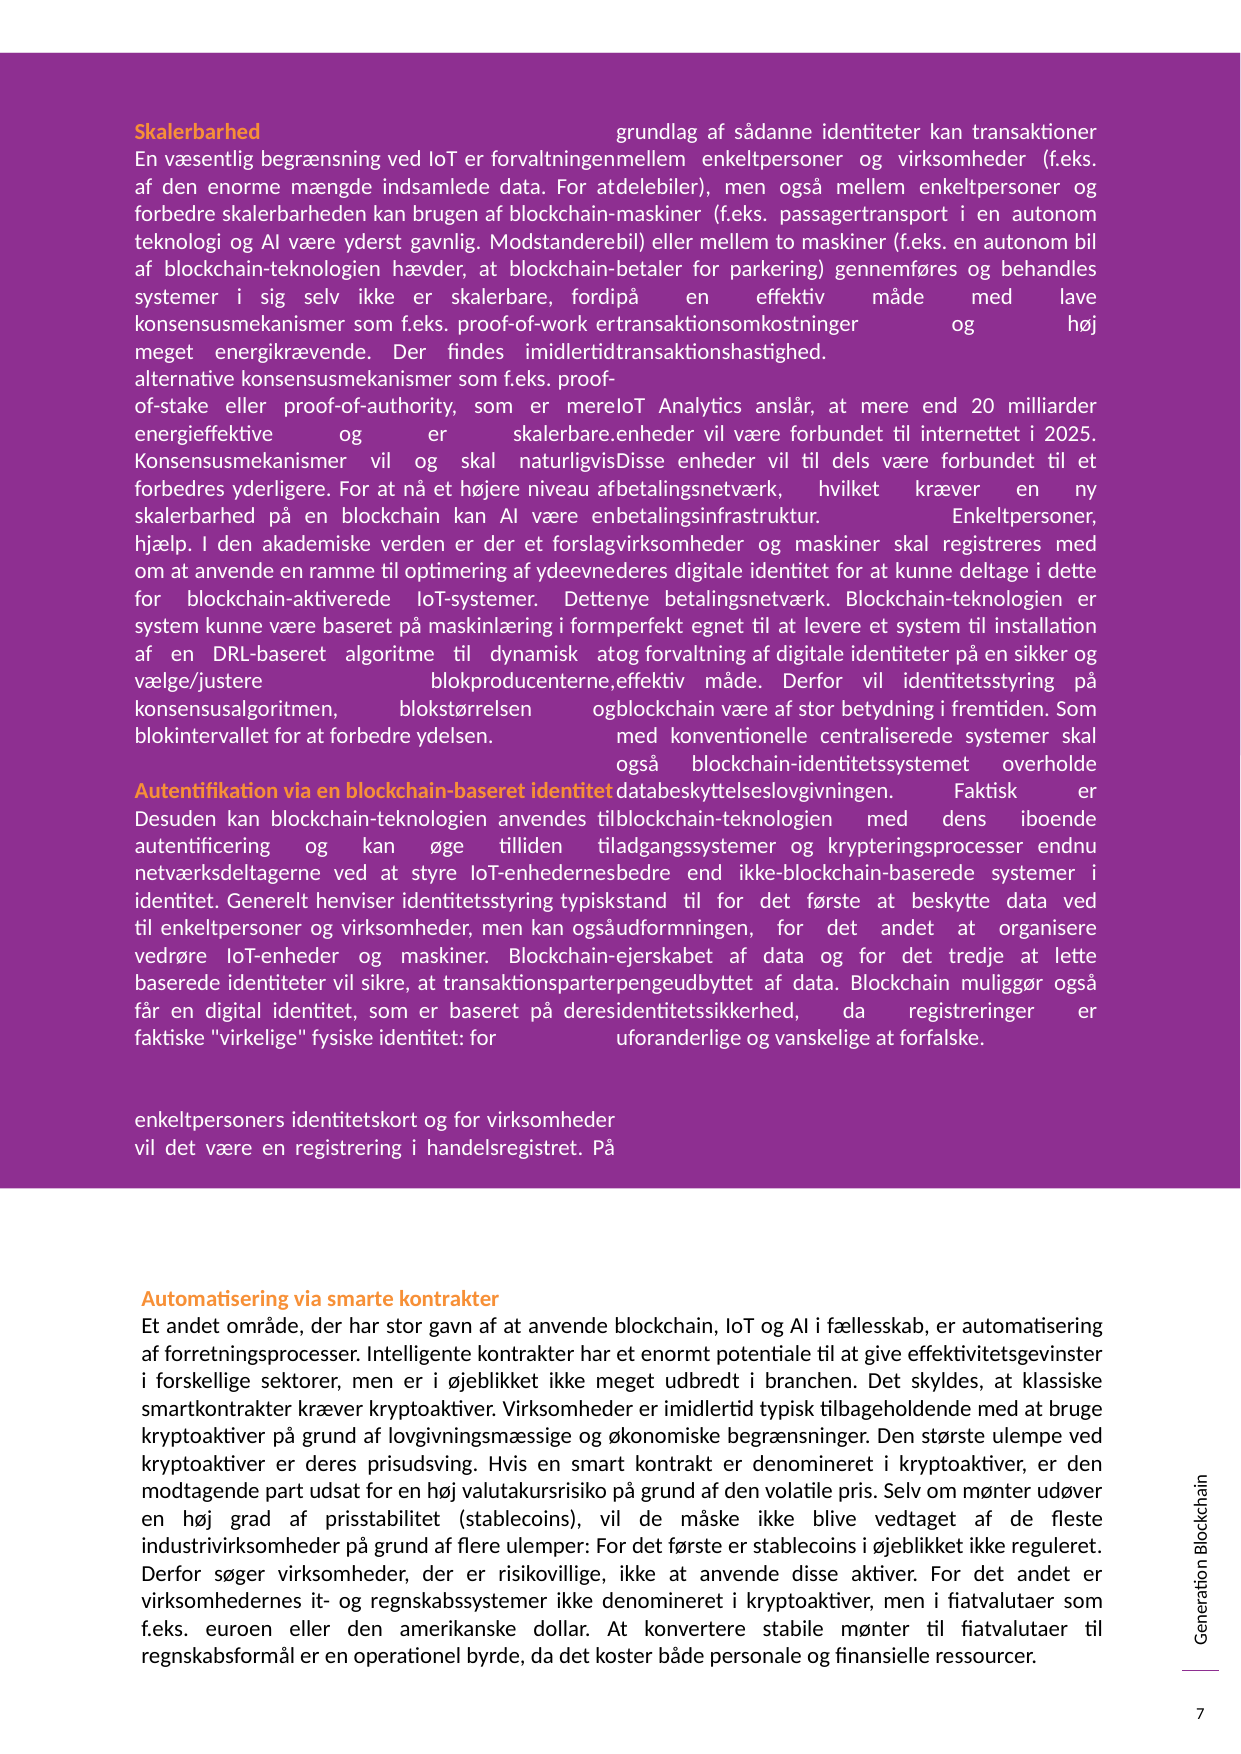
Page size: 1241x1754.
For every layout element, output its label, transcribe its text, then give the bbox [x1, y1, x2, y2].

text_box Automatisering via smarte kontrakter Et andet område, der har stor gavn af at anvende blockchain, IoT og AI i fællesskab, er automatisering af forretningsprocesser. Intelligente kontrakter har et enormt potentiale til at give effektivitetsgevinster i forskellige sektorer, men er i øjeblikket ikke meget udbredt i branchen. Det skyldes, at klassiske smartkontrakter kræver kryptoaktiver. Virksomheder er imidlertid typisk tilbageholdende med at bruge kryptoaktiver på grund af lovgivningsmæssige og økonomiske begrænsninger. Den største ulempe ved kryptoaktiver er deres prisudsving. Hvis en smart kontrakt er denomineret i kryptoaktiver, er den modtagende part udsat for en høj valutakursrisiko på grund af den volatile pris. Selv om mønter udøver en høj grad af prisstabilitet (stablecoins), vil de måske ikke blive vedtaget af de fleste industrivirksomheder på grund af flere ulemper: For det første er stablecoins i øjeblikket ikke reguleret. Derfor søger virksomheder, der er risikovillige, ikke at anvende disse aktiver. For det andet er virksomhedernes it- og regnskabssystemer ikke denomineret i kryptoaktiver, men i fiatvalutaer som f.eks. euroen eller den amerikanske dollar. At konvertere stabile mønter til fiatvalutaer til regnskabsformål er en operationel byrde, da det koster både personale og finansielle ressourcer. [126, 1276, 1120, 1665]
text_box [0, 52, 1241, 1189]
list Skalerbarhed En væsentlig begrænsning ved IoT er forvaltningen af den enorme mængde indsamlede data. For at forbedre skalerbarheden kan brugen af blockchain-teknologi og AI være yderst gavnlig. Modstandere af blockchain-teknologien hævder, at blockchain-systemer i sig selv ikke er skalerbare, fordi konsensusmekanismer som f.eks. proof-of-work er meget energikrævende. Der findes imidlertid alternative konsensusmekanismer som f.eks. proof-of-stake eller proof-of-authority, som er mere energieffektive og er skalerbare. Konsensusmekanismer vil og skal naturligvis forbedres yderligere. For at nå et højere niveau af skalerbarhed på en blockchain kan AI være en hjælp. I den akademiske verden er der et forslag om at anvende en ramme til optimering af ydeevne for blockchain-aktiverede IoT-systemer. Dette system kunne være baseret på maskinlæring i form af en DRL-baseret algoritme til dynamisk at vælge/justere blokproducenterne, konsensusalgoritmen, blokstørrelsen og blokintervallet for at forbedre ydelsen. Autentifikation via en blockchain-baseret identitet Desuden kan blockchain-teknologien anvendes til autentificering og kan øge tilliden til netværksdeltagerne ved at styre IoT-enhedernes identitet. Generelt henviser identitetsstyring typisk til enkeltpersoner og virksomheder, men kan også vedrøre IoT-enheder og maskiner. Blockchain-baserede identiteter vil sikre, at transaktionsparter får en digital identitet, som er baseret på deres faktiske "virkelige" fysiske identitet: for enkeltpersoners identitetskort og for virksomheder vil det være en registrering i handelsregistret. På grundlag af sådanne identiteter kan transaktioner mellem enkeltpersoner og virksomheder (f.eks. delebiler), men også mellem enkeltpersoner og maskiner (f.eks. passagertransport i en autonom bil) eller mellem to maskiner (f.eks. en autonom bil betaler for parkering) gennemføres og behandles på en effektiv måde med lave transaktionsomkostninger og høj transaktionshastighed. IoT Analytics anslår, at mere end 20 milliarder enheder vil være forbundet til internettet i 2025. Disse enheder vil til dels være forbundet til et betalingsnetværk, hvilket kræver en ny betalingsinfrastruktur. Enkeltpersoner, virksomheder og maskiner skal registreres med deres digitale identitet for at kunne deltage i dette nye betalingsnetværk. Blockchain-teknologien er perfekt egnet til at levere et system til installation og forvaltning af digitale identiteter på en sikker og effektiv måde. Derfor vil identitetsstyring på blockchain være af stor betydning i fremtiden. Som med konventionelle centraliserede systemer skal også blockchain-identitetssystemet overholde databeskyttelseslovgivningen. Faktisk er blockchain-teknologien med dens iboende adgangssystemer og krypteringsprocesser endnu bedre end ikke-blockchain-baserede systemer i stand til for det første at beskytte data ved udformningen, for det andet at organisere ejerskabet af data og for det tredje at lette pengeudbyttet af data. Blockchain muliggør også identitetssikkerhed, da registreringer er uforanderlige og vanskelige at forfalske. [119, 109, 1113, 1007]
slide_number 7 [1169, 1674, 1231, 1751]
